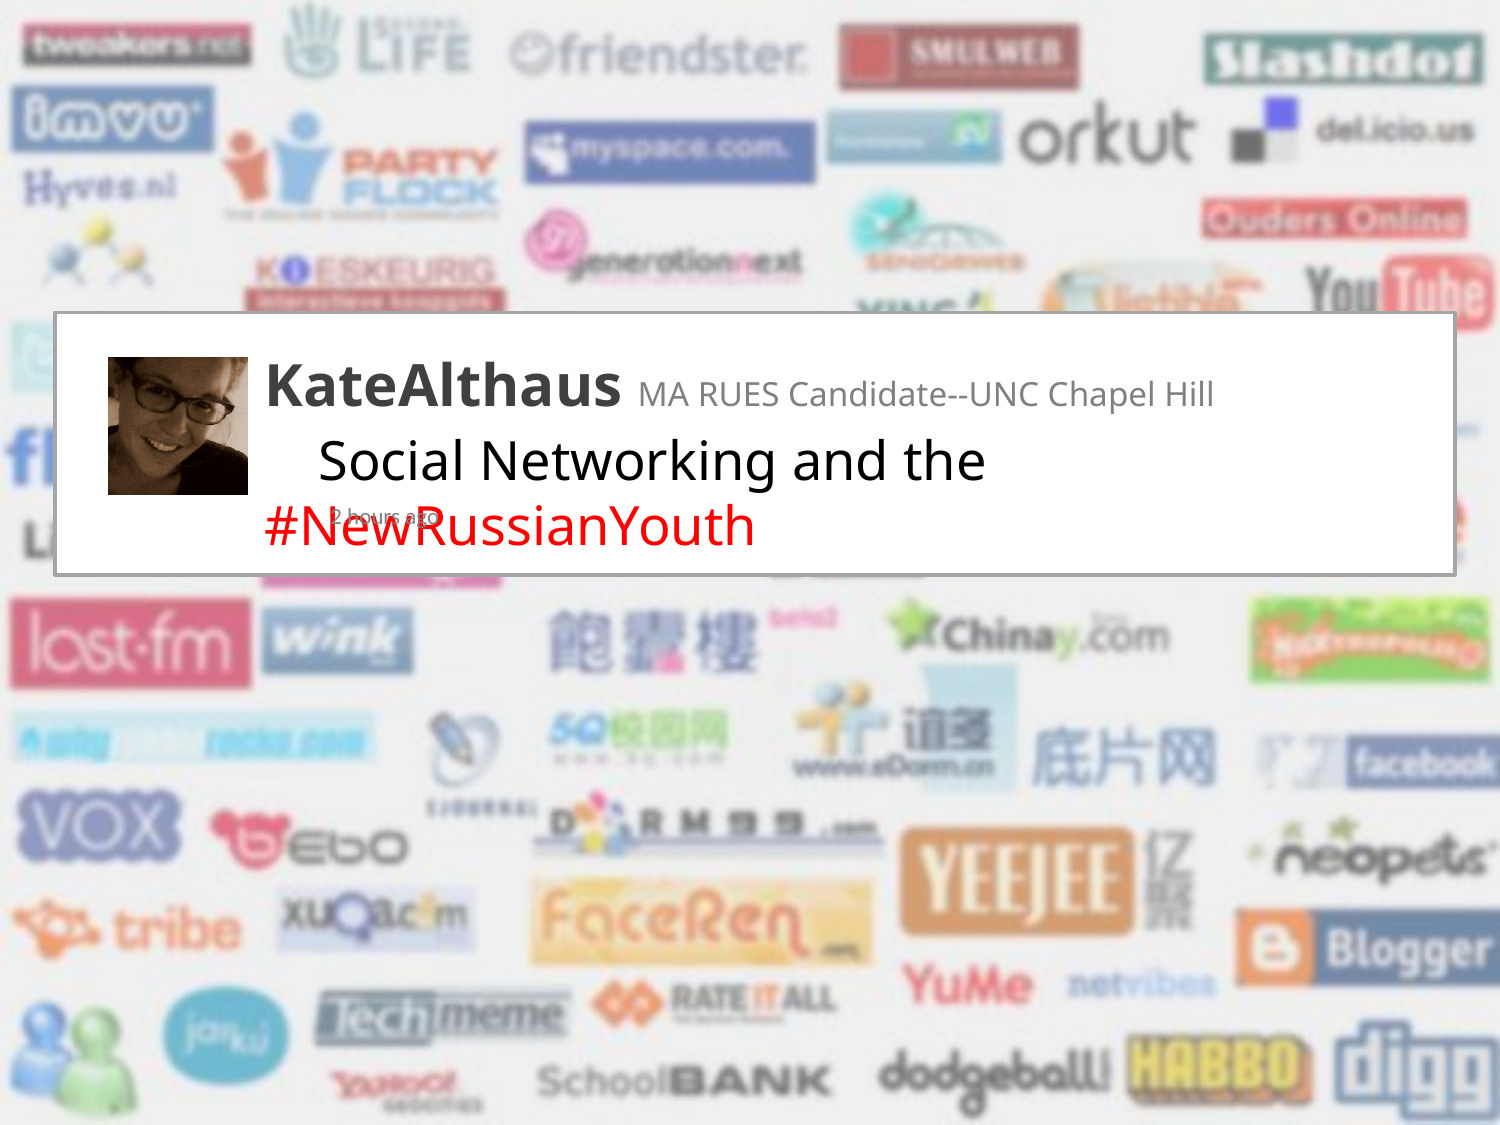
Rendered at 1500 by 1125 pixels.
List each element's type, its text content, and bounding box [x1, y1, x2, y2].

text_box 2 hours ago [315, 494, 1416, 537]
text_box [53, 310, 1457, 577]
text_box Social Networking and the #NewRussianYouth [249, 418, 1475, 564]
text_box KateAlthaus MA RUES Candidate--UNC Chapel Hill [249, 340, 1238, 425]
picture [108, 357, 248, 495]
